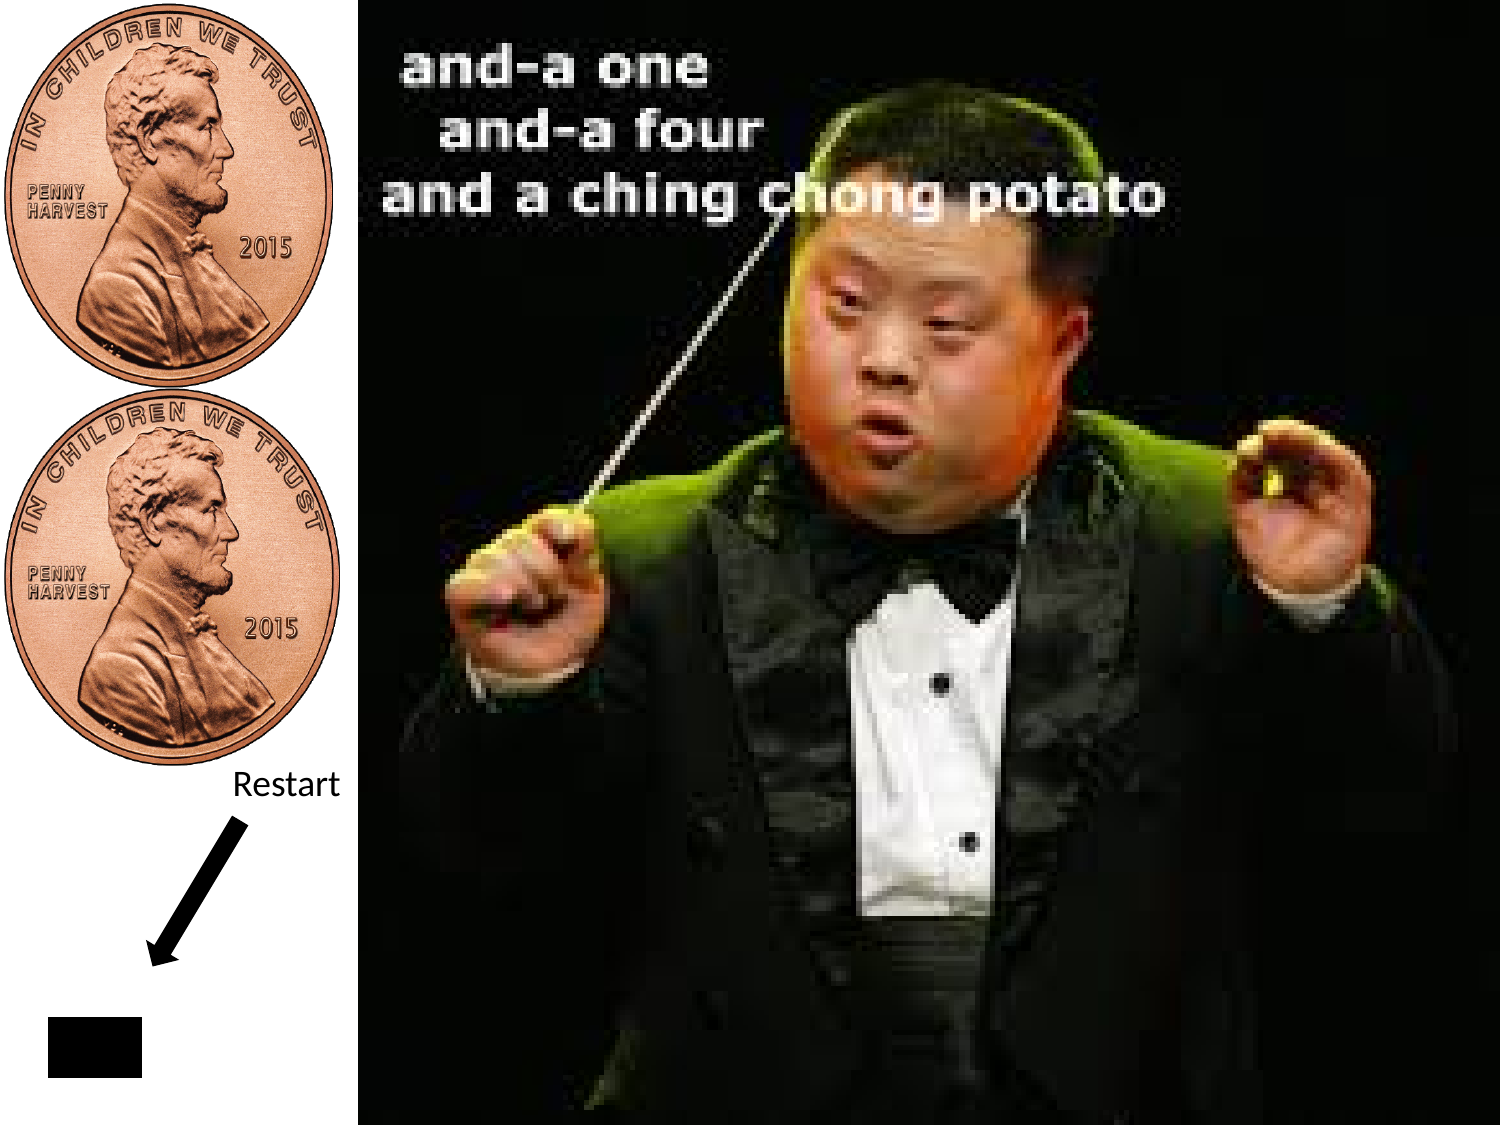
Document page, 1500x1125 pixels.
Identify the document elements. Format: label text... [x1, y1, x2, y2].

text_box Restart [217, 752, 358, 812]
picture [358, 0, 1500, 1125]
text_box [48, 1017, 142, 1078]
picture [0, 0, 344, 770]
text_box [145, 815, 249, 967]
